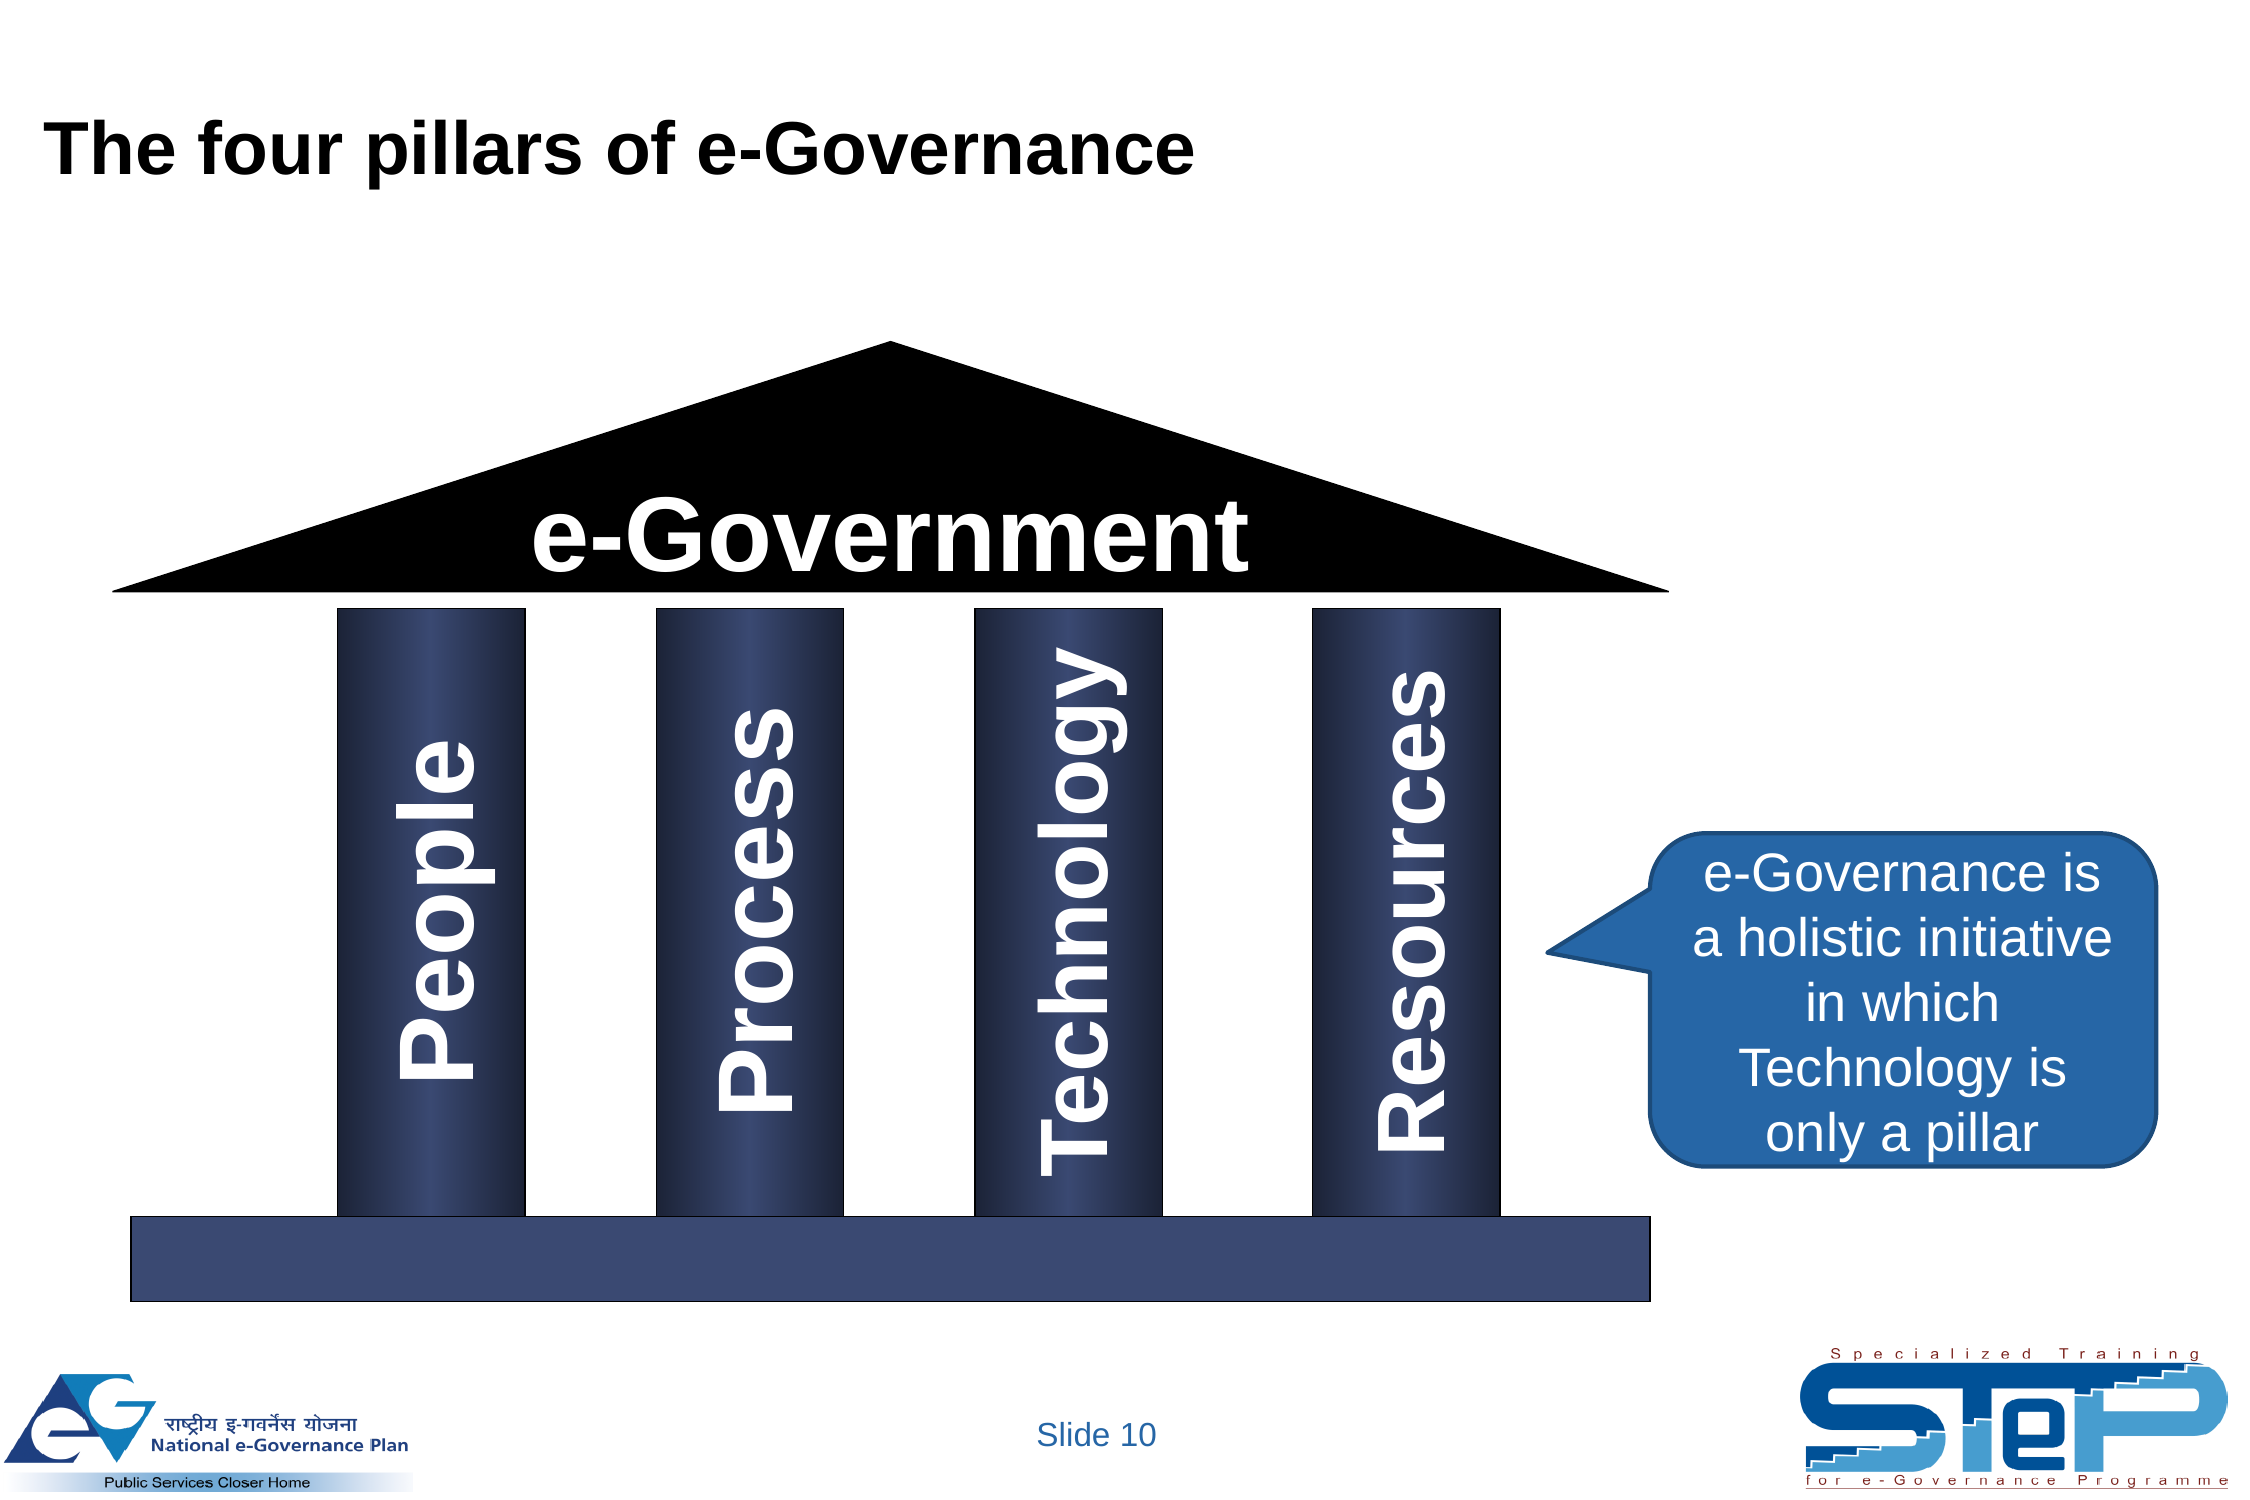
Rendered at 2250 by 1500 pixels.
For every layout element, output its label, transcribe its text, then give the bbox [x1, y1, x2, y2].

text_box Technology [975, 608, 1163, 1216]
title The four pillars of e-Governance [44, 99, 2211, 266]
text_box People [337, 608, 525, 1216]
picture [1800, 1348, 2228, 1489]
text_box [131, 1216, 1650, 1302]
text_box e-Government [112, 341, 1669, 592]
picture [3, 1374, 413, 1492]
text_box Resources [1312, 608, 1500, 1216]
text_box Process [656, 608, 844, 1216]
text_box e-Governance is a holistic initiative in which Technology is only a pillar [1545, 831, 2159, 1169]
